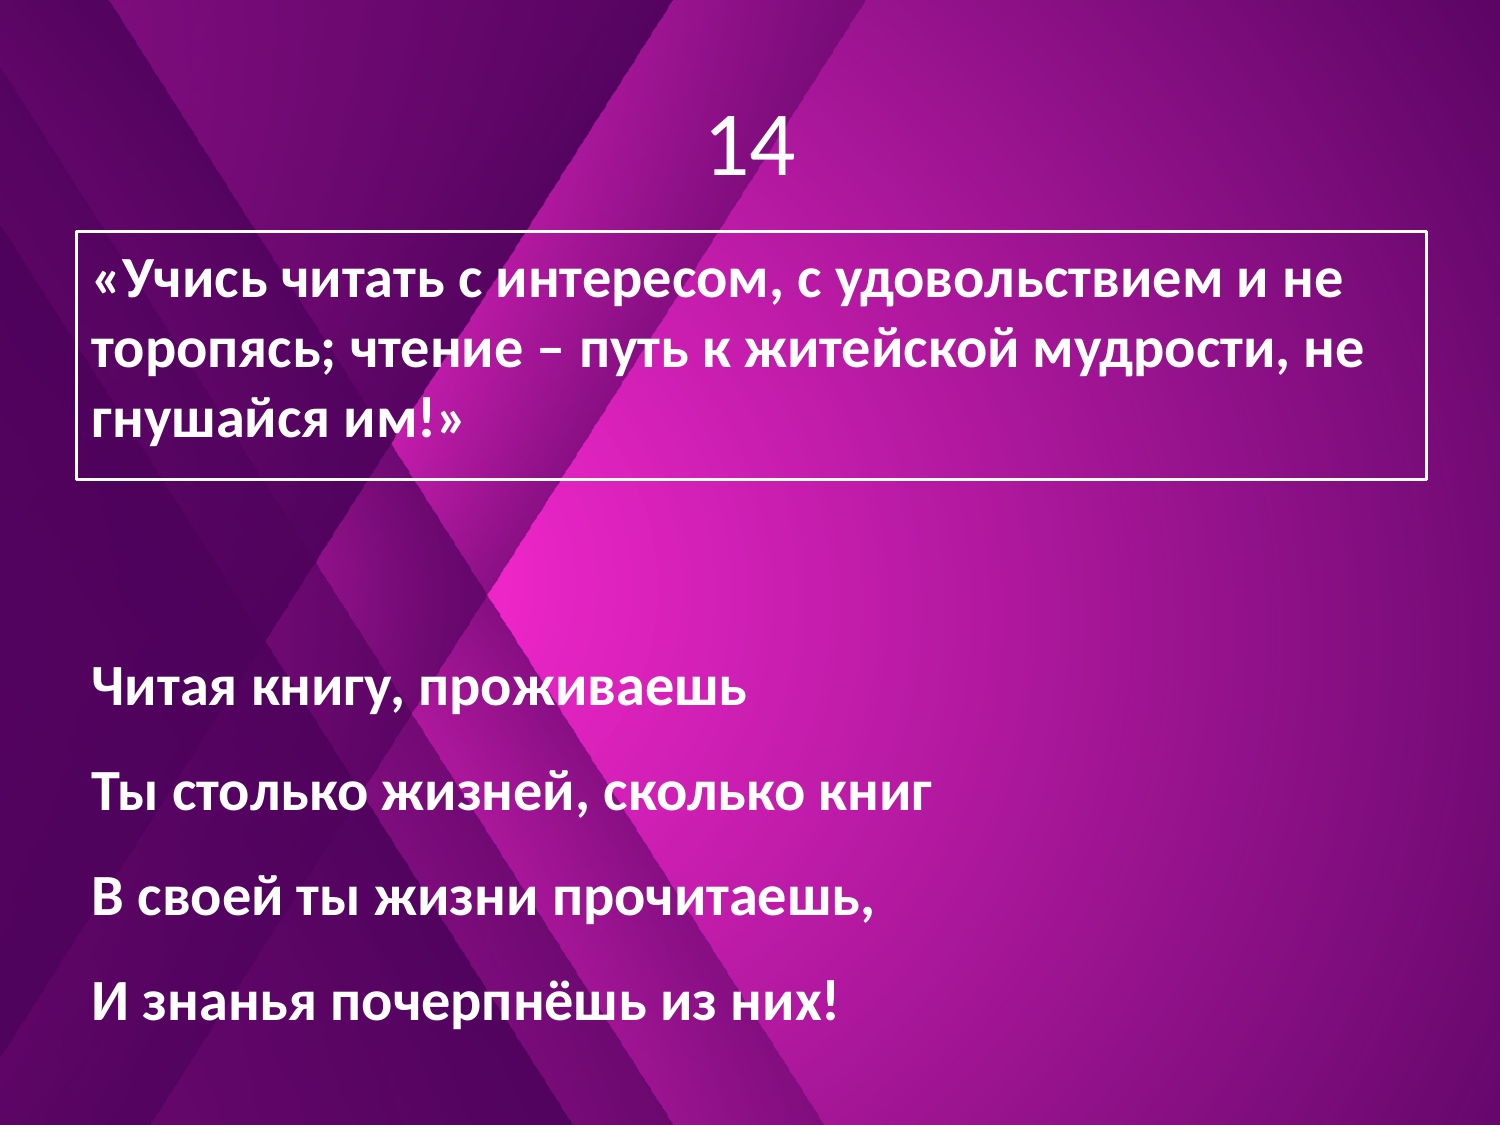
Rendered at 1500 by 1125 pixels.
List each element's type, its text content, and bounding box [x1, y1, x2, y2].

title 14 [75, 45, 1425, 233]
list «Учись читать с интересом, с удовольствием и не торопясь; чтение – путь к житейской мудрости, не гнушайся им!» Читая книгу, проживаешь Ты столько жизней, сколько книг В своей ты жизни прочитаешь, И знанья почерпнёшь из них! [76, 231, 1427, 480]
picture [0, 0, 1500, 1125]
